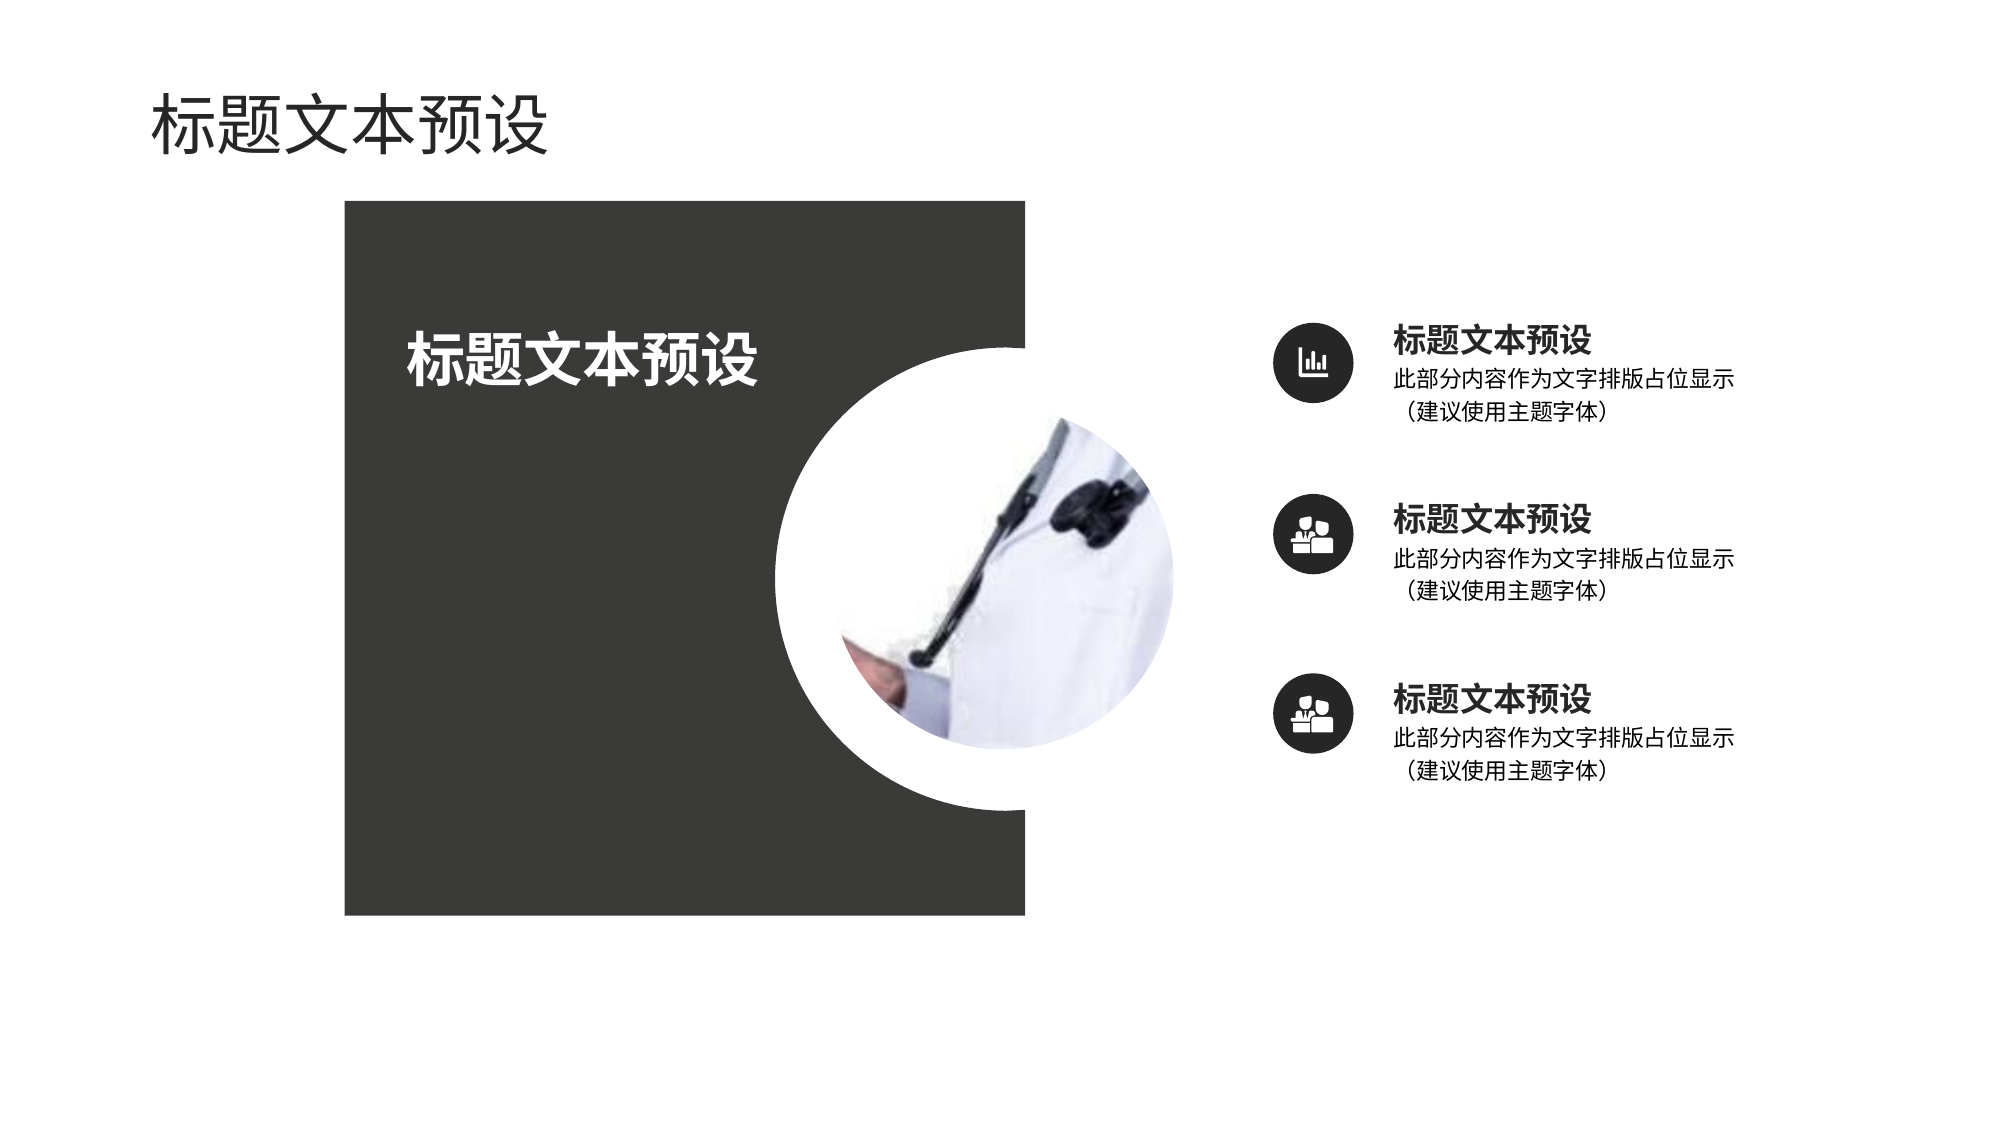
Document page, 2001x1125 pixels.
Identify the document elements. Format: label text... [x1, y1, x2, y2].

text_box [1273, 318, 1787, 806]
text_box 标题文本预设 [391, 315, 817, 401]
text_box [343, 199, 1027, 917]
text_box 标题文本预设 [135, 75, 566, 171]
picture [831, 407, 1174, 750]
